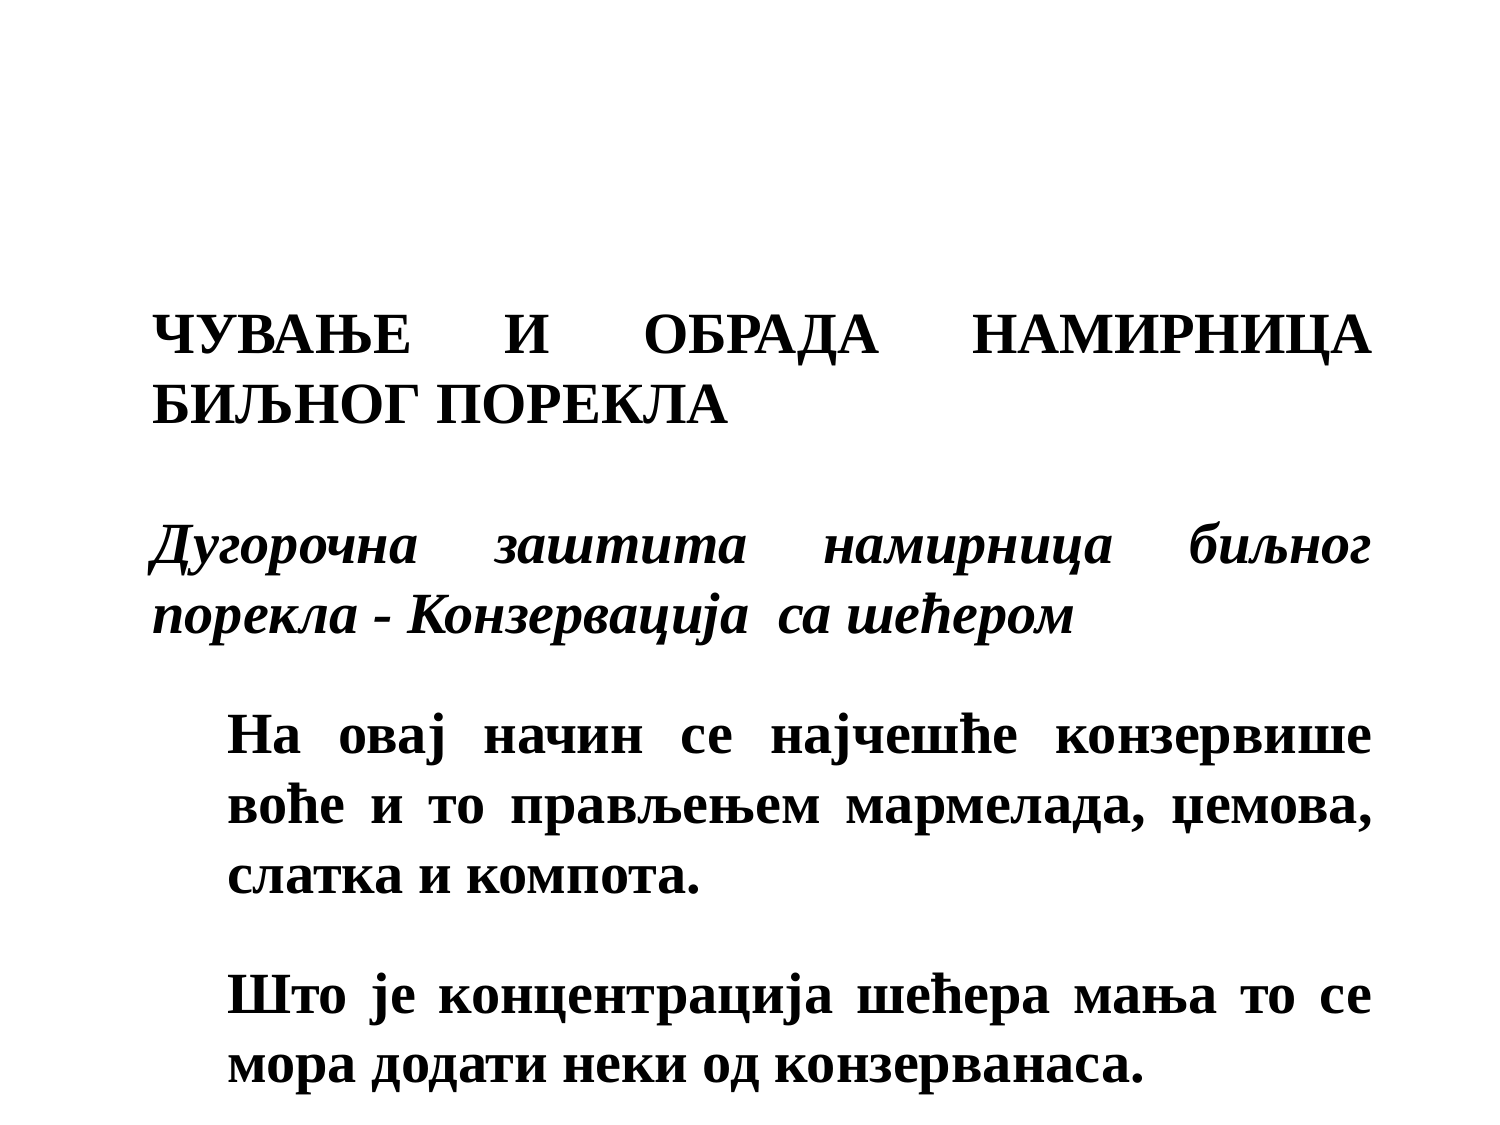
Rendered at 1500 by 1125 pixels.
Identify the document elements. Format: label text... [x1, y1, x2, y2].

text_box ЧУВАЊЕ И ОБРАДА НАМИРНИЦА БИЉНОГ ПОРЕКЛА Дугорочна заштита намирница биљног порекла - Конзервација са шећером На овај начин се најчешће конзервише воће и то прављењем мармелада, џемова, слатка и компота. Што је концентрација шећера мања то се мора додати неки од конзерванаса. [137, 287, 1388, 1102]
